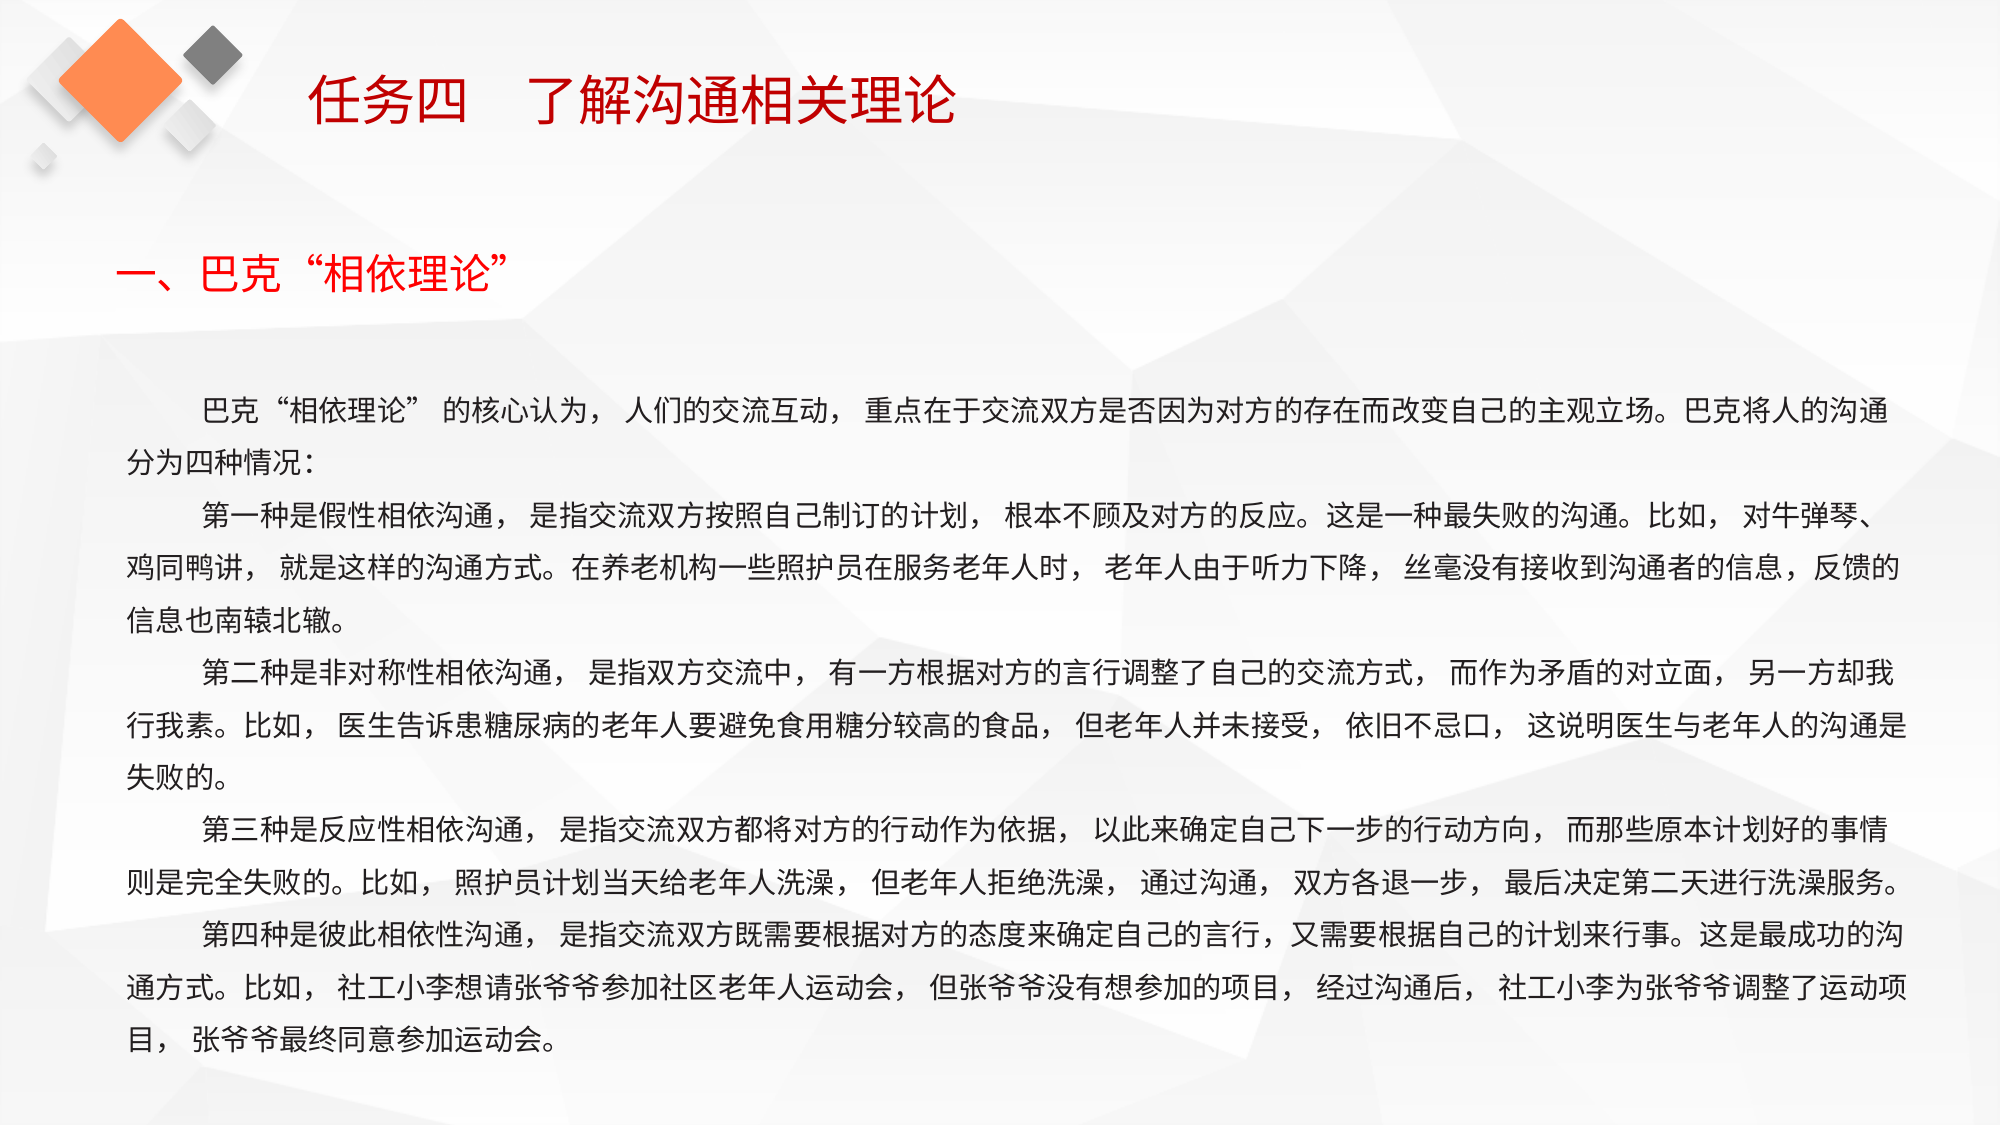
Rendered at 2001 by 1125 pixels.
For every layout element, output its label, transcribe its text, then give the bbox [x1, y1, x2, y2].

picture [0, 0, 2000, 1125]
text_box 一、巴克“相依理论” [100, 240, 1188, 306]
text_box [34, 33, 235, 166]
text_box 巴克“相依理论” 的核心认为， 人们的交流互动， 重点在于交流双方是否因为对方的存在而改变自己的主观立场。巴克将人的沟通分为四种情况： 第一种是假性相依沟通， 是指交流双方按照自己制订的计划， 根本不顾及对方的反应。这是一种最失败的沟通。比如， 对牛弹琴、鸡同鸭讲， 就是这样的沟通方式。在养老机构一些照护员在服务老年人时， 老年人由于听力下降， 丝毫没有接收到沟通者的信息，反馈的信息也南辕北辙。 第二种是非对称性相依沟通， 是指双方交流中， 有一方根据对方的言行调整了自己的交流方式， 而作为矛盾的对立面， 另一方却我行我素。比如， 医生告诉患糖尿病的老年人要避免食用糖分较高的食品， 但老年人并未接受， 依旧不忌口， 这说明医生与老年人的沟通是失败的。 第三种是反应性相依沟通， 是指交流双方都将对方的行动作为依据， 以此来确定自己下一步的行动方向， 而那些原本计划好的事情则是完全失败的。比如， 照护员计划当天给老年人洗澡， 但老年人拒绝洗澡， 通过沟通， 双方各退一步， 最后决定第二天进行洗澡服务。 第四种是彼此相依性沟通， 是指交流双方既需要根据对方的态度来确定自己的言行，又需要根据自己的计划来行事。这是最成功的沟通方式。比如， 社工小李想请张爷爷参加社区老年人运动会， 但张爷爷没有想参加的项目， 经过沟通后， 社工小李为张爷爷调整了运动项目， 张爷爷最终同意参加运动会。 [111, 367, 1926, 1064]
text_box 任务四 了解沟通相关理论 [292, 58, 1380, 139]
